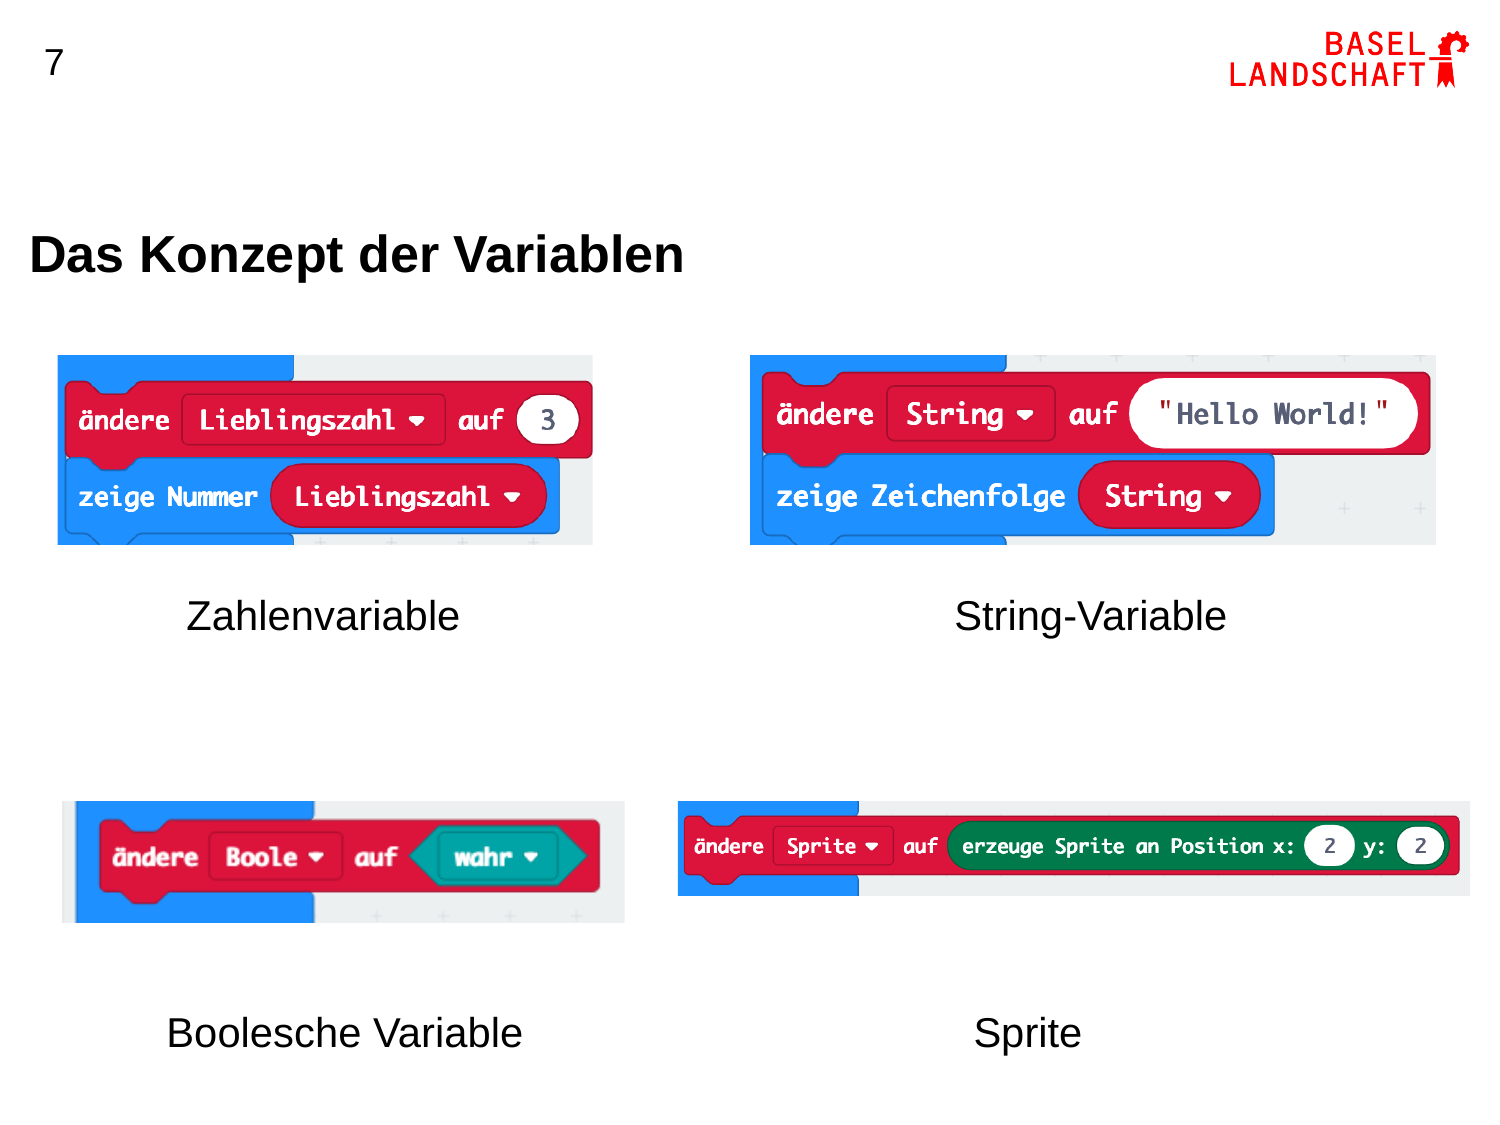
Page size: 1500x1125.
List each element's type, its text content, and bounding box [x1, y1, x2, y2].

title Das Konzept der Variablen [29, 159, 1471, 281]
picture [62, 801, 625, 924]
text_box Boolesche Variable [151, 997, 542, 1063]
picture [57, 354, 593, 545]
text_box Sprite [958, 997, 1143, 1063]
picture [749, 354, 1437, 545]
picture [677, 801, 1471, 896]
slide_number 7 [29, 30, 164, 91]
picture [819, 31, 1469, 159]
text_box Zahlenvariable [171, 580, 479, 646]
text_box String-Variable [939, 580, 1247, 646]
